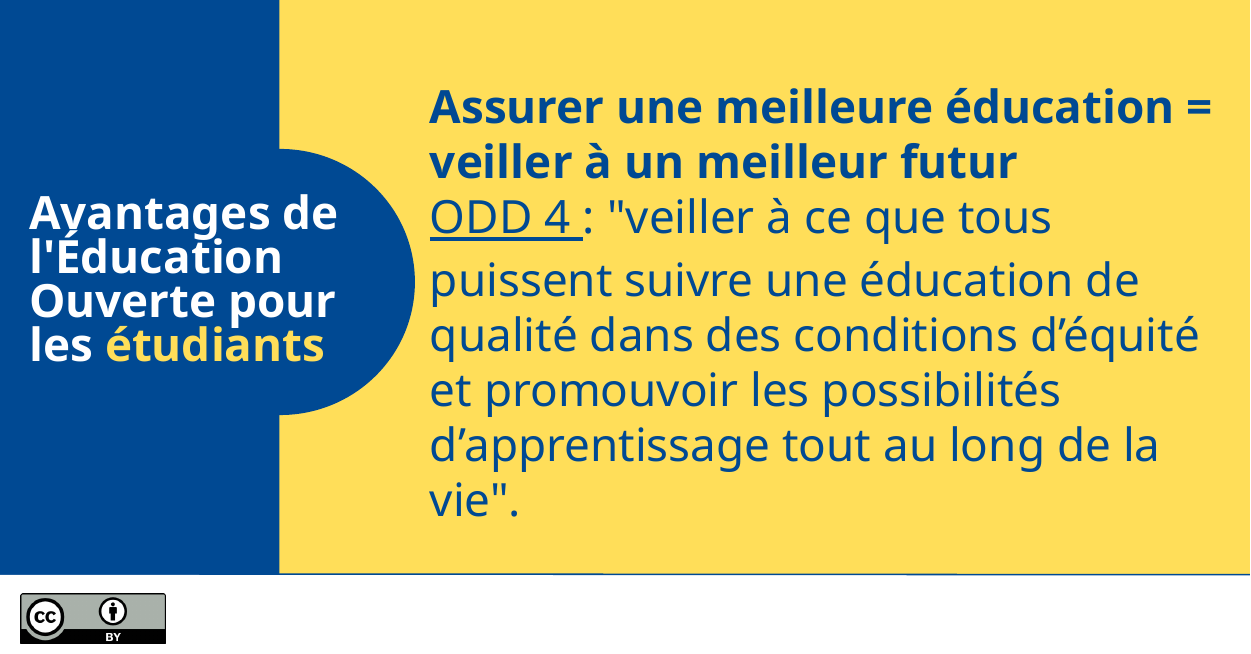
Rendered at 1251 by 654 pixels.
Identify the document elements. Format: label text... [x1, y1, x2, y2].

text_box [0, 582, 1250, 654]
text_box [0, 0, 280, 573]
text_box Assurer une meilleure éducation = veiller à un meilleur futur ODD 4 : "veiller à ce que tous puissent suivre une éducation de qualité dans des conditions d’équité et promouvoir les possibilités d’apprentissage tout au long de la vie". [414, 62, 1235, 541]
picture [20, 592, 166, 645]
text_box Avantages de l'Éducation Ouverte pour les étudiants [14, 179, 355, 385]
text_box [195, 148, 415, 416]
